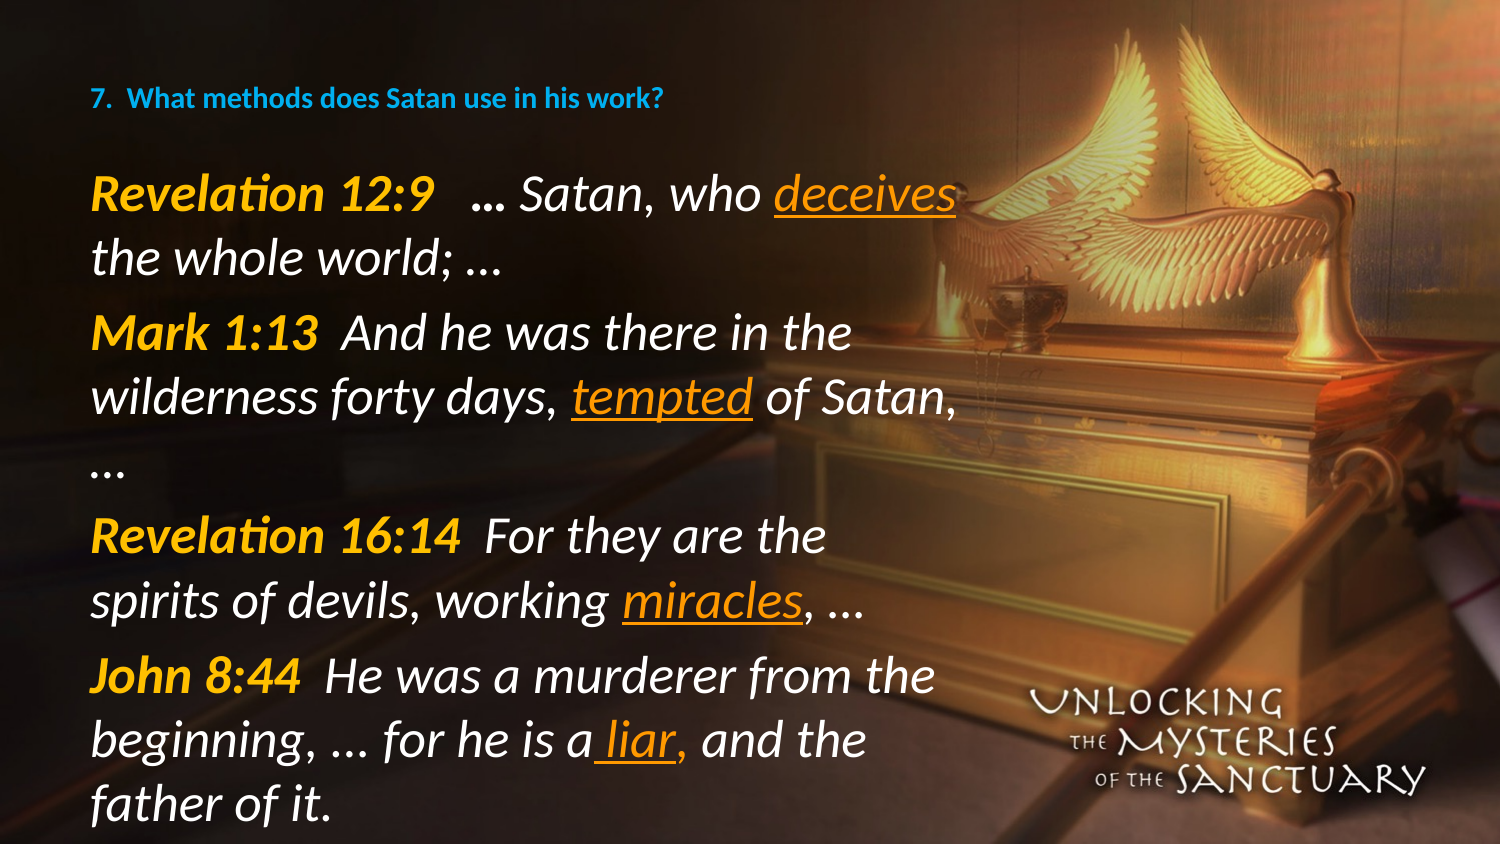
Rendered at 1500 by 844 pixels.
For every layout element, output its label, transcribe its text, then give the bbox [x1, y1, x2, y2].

title 7. What methods does Satan use in his work? [75, 33, 1425, 175]
picture [0, 0, 1500, 844]
list Revelation 12:9 … Satan, who deceives the whole world; … Mark 1:13 And he was there in the wilderness forty days, tempted of Satan, … Revelation 16:14 For they are the spirits of devils, working miracles, … John 8:44 He was a murderer from the beginning, ... for he is a liar, and the father of it. [75, 150, 976, 844]
